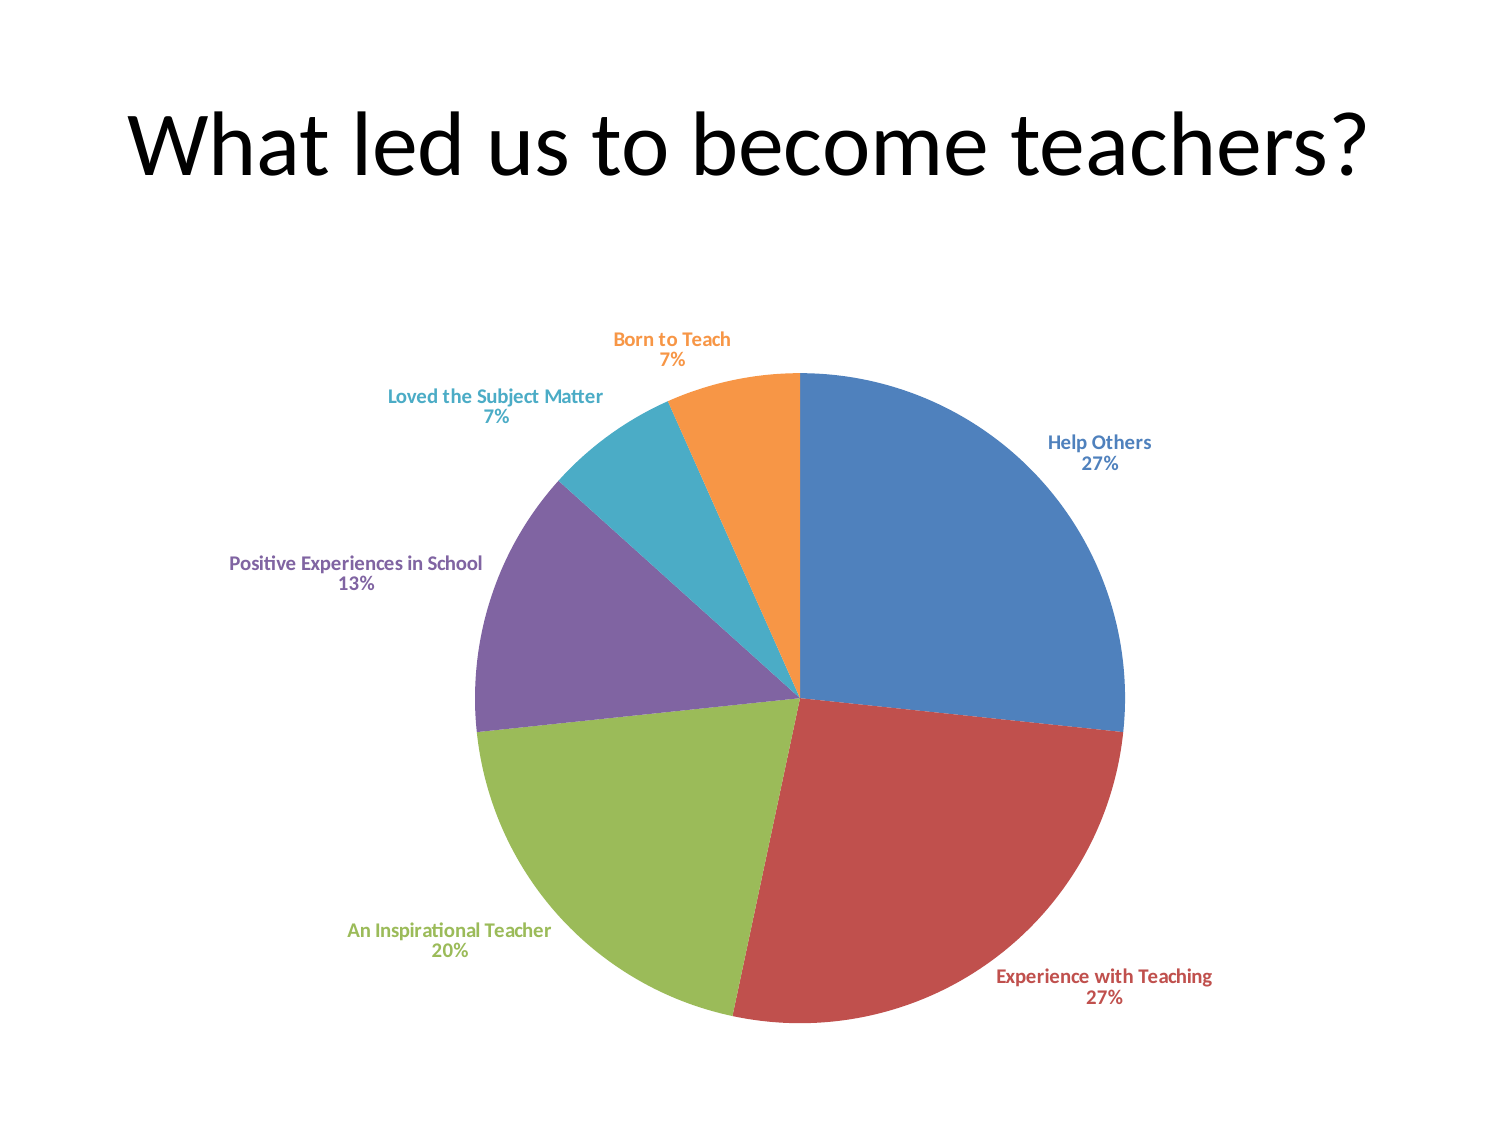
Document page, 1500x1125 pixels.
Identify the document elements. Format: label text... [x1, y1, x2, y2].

title What led us to become teachers? [75, 45, 1425, 233]
chart [74, 312, 1426, 1056]
